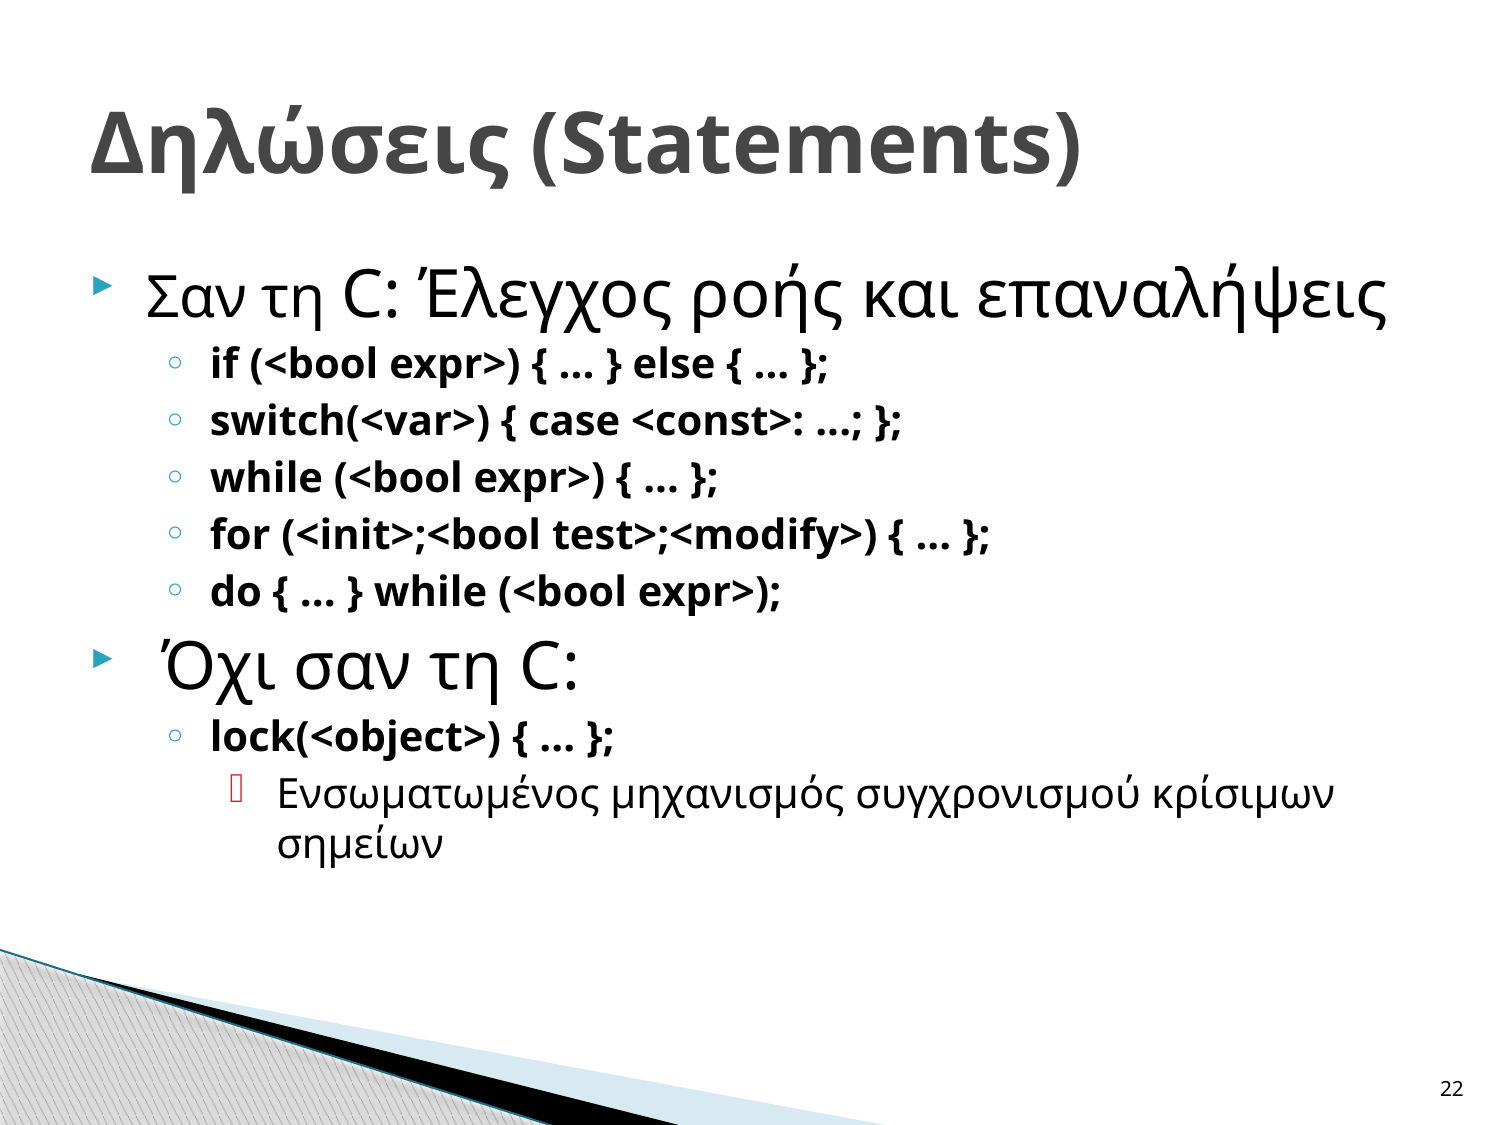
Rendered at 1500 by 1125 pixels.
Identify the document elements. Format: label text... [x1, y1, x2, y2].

slide_number 22 [1418, 1051, 1479, 1112]
list Σαν τη C: Έλεγχος ροής και επαναλήψεις if (<bool expr>) { ... } else { ... }; switch(<var>) { case <const>: ...; }; while (<bool expr>) { ... }; for (<init>;<bool test>;<modify>) { ... }; do { ... } while (<bool expr>); Όχι σαν τη C: lock(<object>) { ... }; Ενσωματωμένος μηχανισμός συγχρονισμού κρίσιμων σημείων [75, 243, 1425, 986]
title Δηλώσεις (Statements) [75, 45, 1425, 233]
